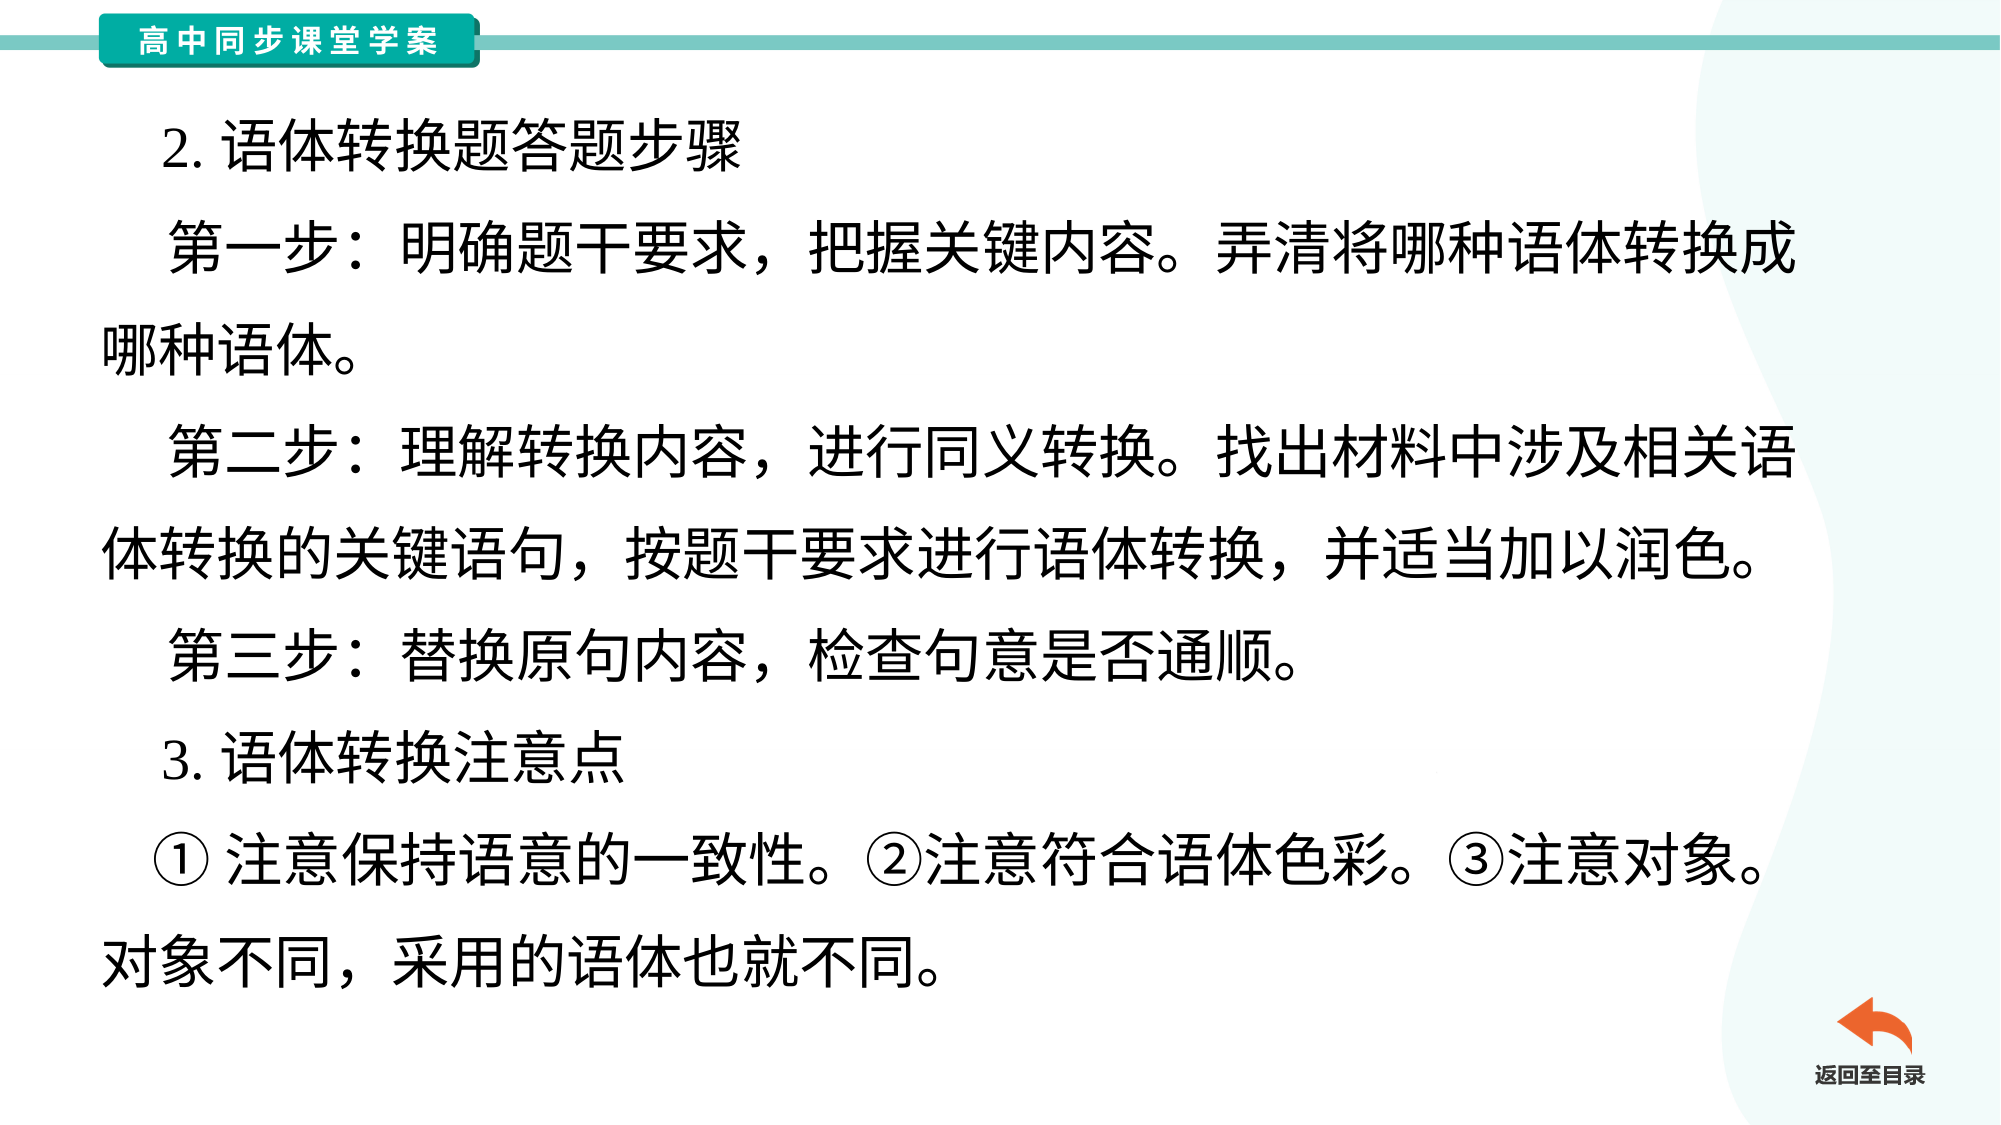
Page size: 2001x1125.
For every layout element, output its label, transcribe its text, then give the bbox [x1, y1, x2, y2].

picture [0, 0, 2000, 1125]
text_box 2.语体转换题答题步骤 第一步：明确题干要求，把握关键内容。弄清将哪种语体转换成 哪种语体。 第二步：理解转换内容，进行同义转换。找出材料中涉及相关语 体转换的关键语句，按题干要求进行语体转换，并适当加以润色。 第三步：替换原句内容，检查句意是否通顺。 3.语体转换注意点 ①注意保持语意的一致性。②注意符合语体色彩。③注意对象。 对象不同，采用的语体也就不同。 [100, 76, 1899, 996]
